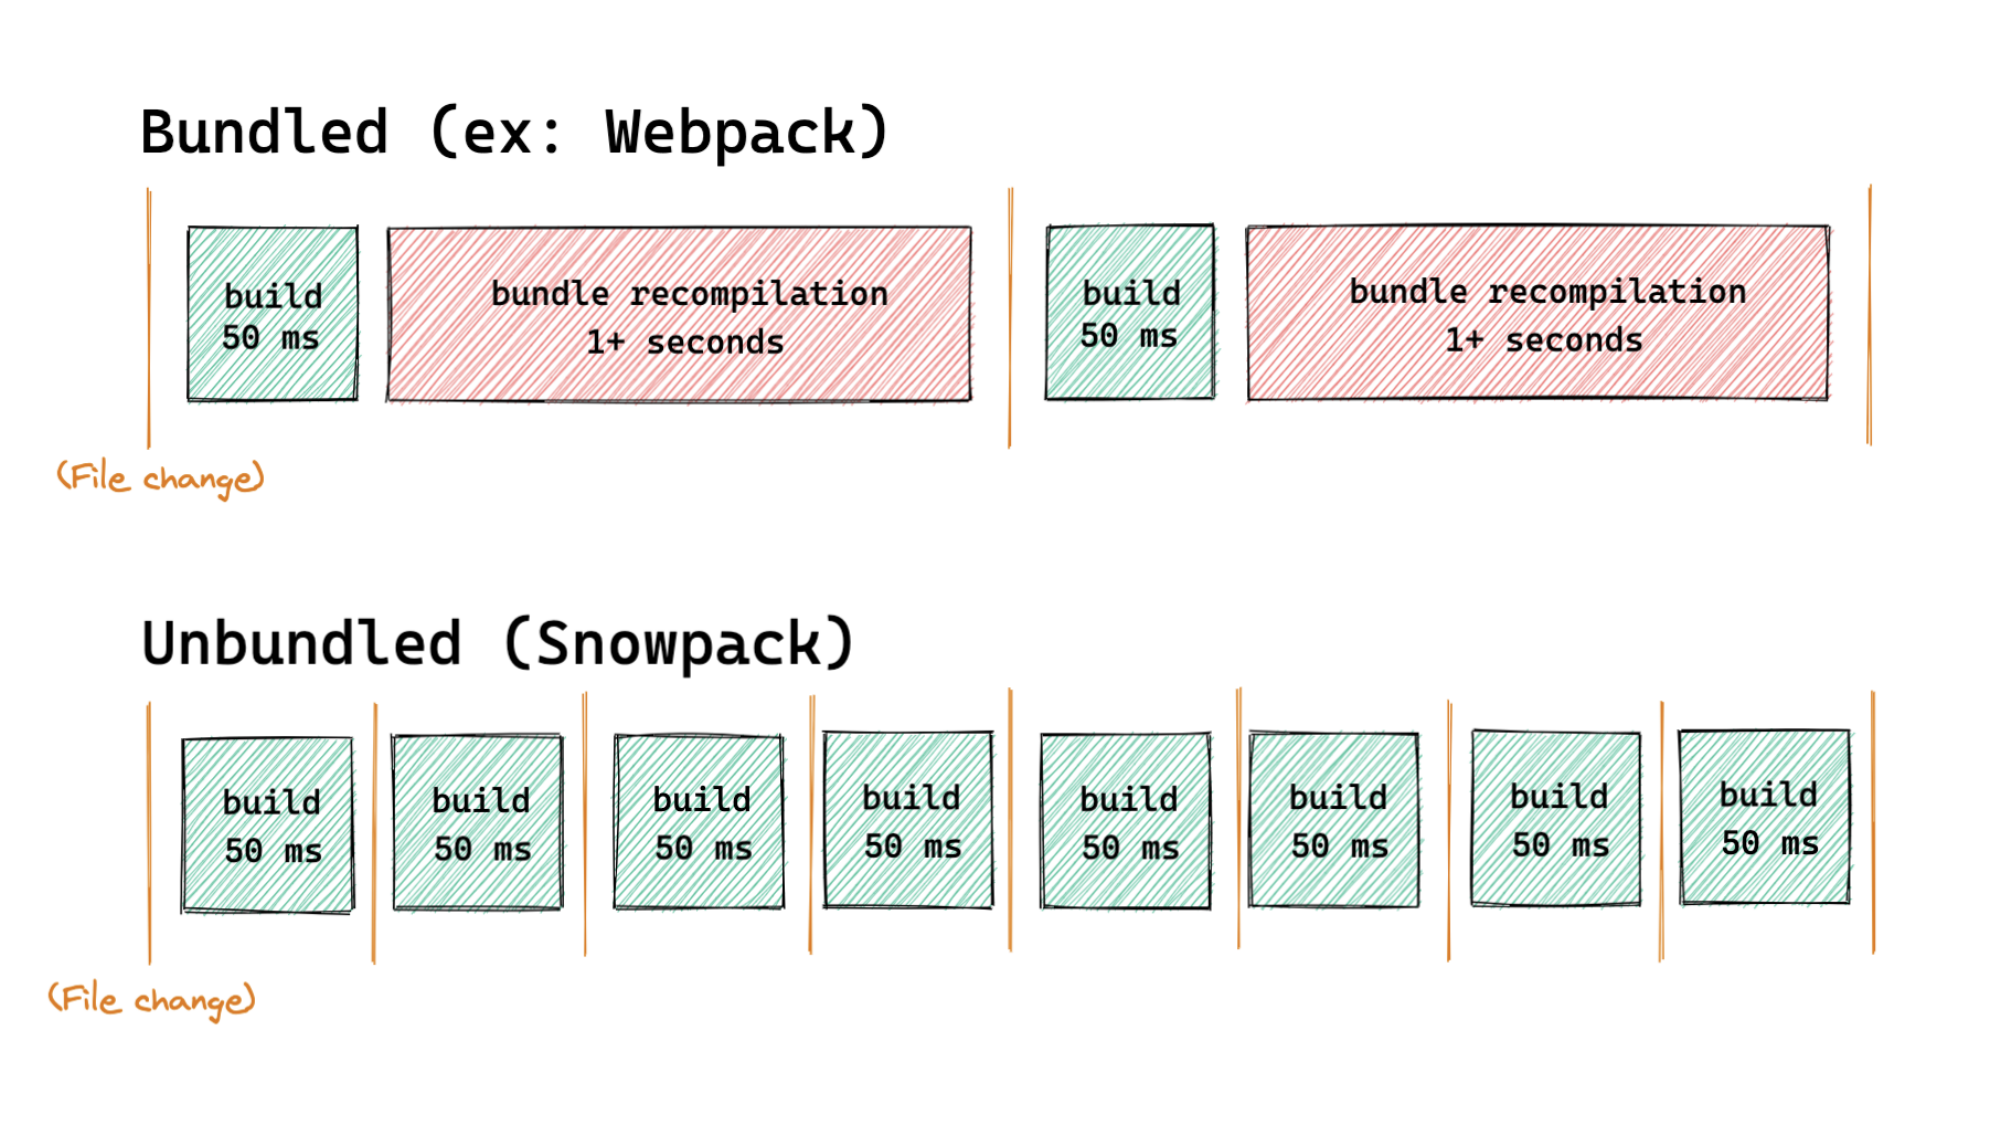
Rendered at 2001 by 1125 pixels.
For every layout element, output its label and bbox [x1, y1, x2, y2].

list [0, 0, 2000, 1125]
